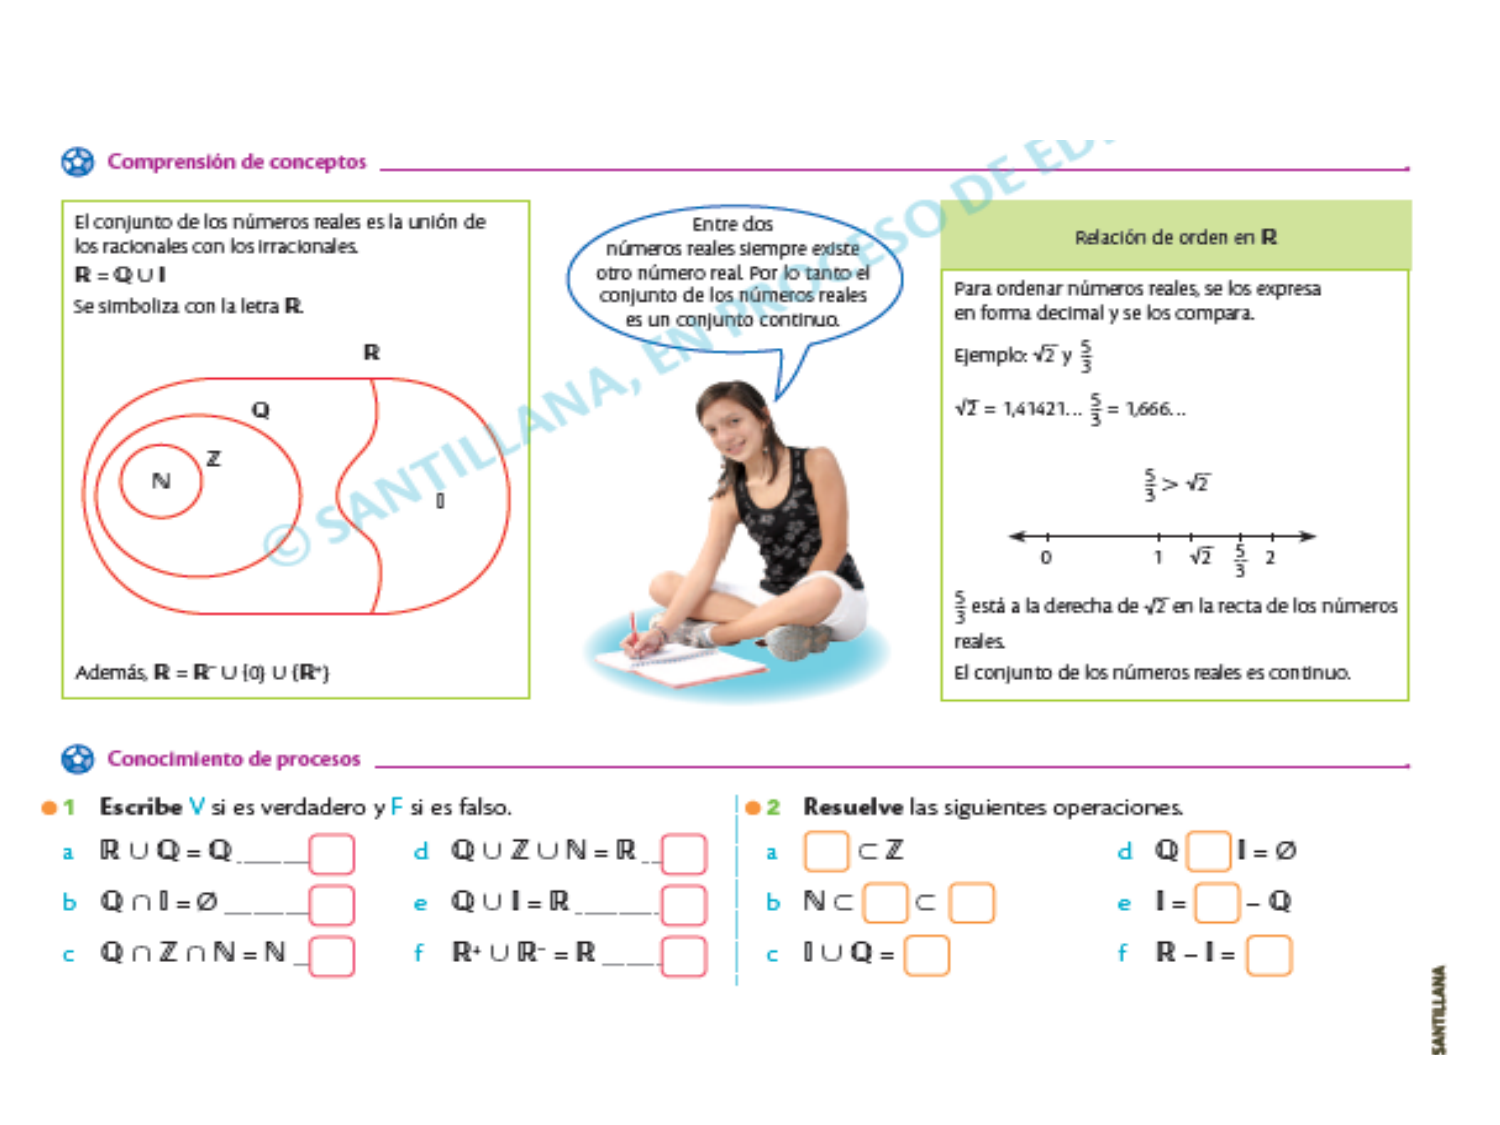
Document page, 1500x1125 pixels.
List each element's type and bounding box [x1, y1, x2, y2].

picture [23, 140, 1466, 1055]
